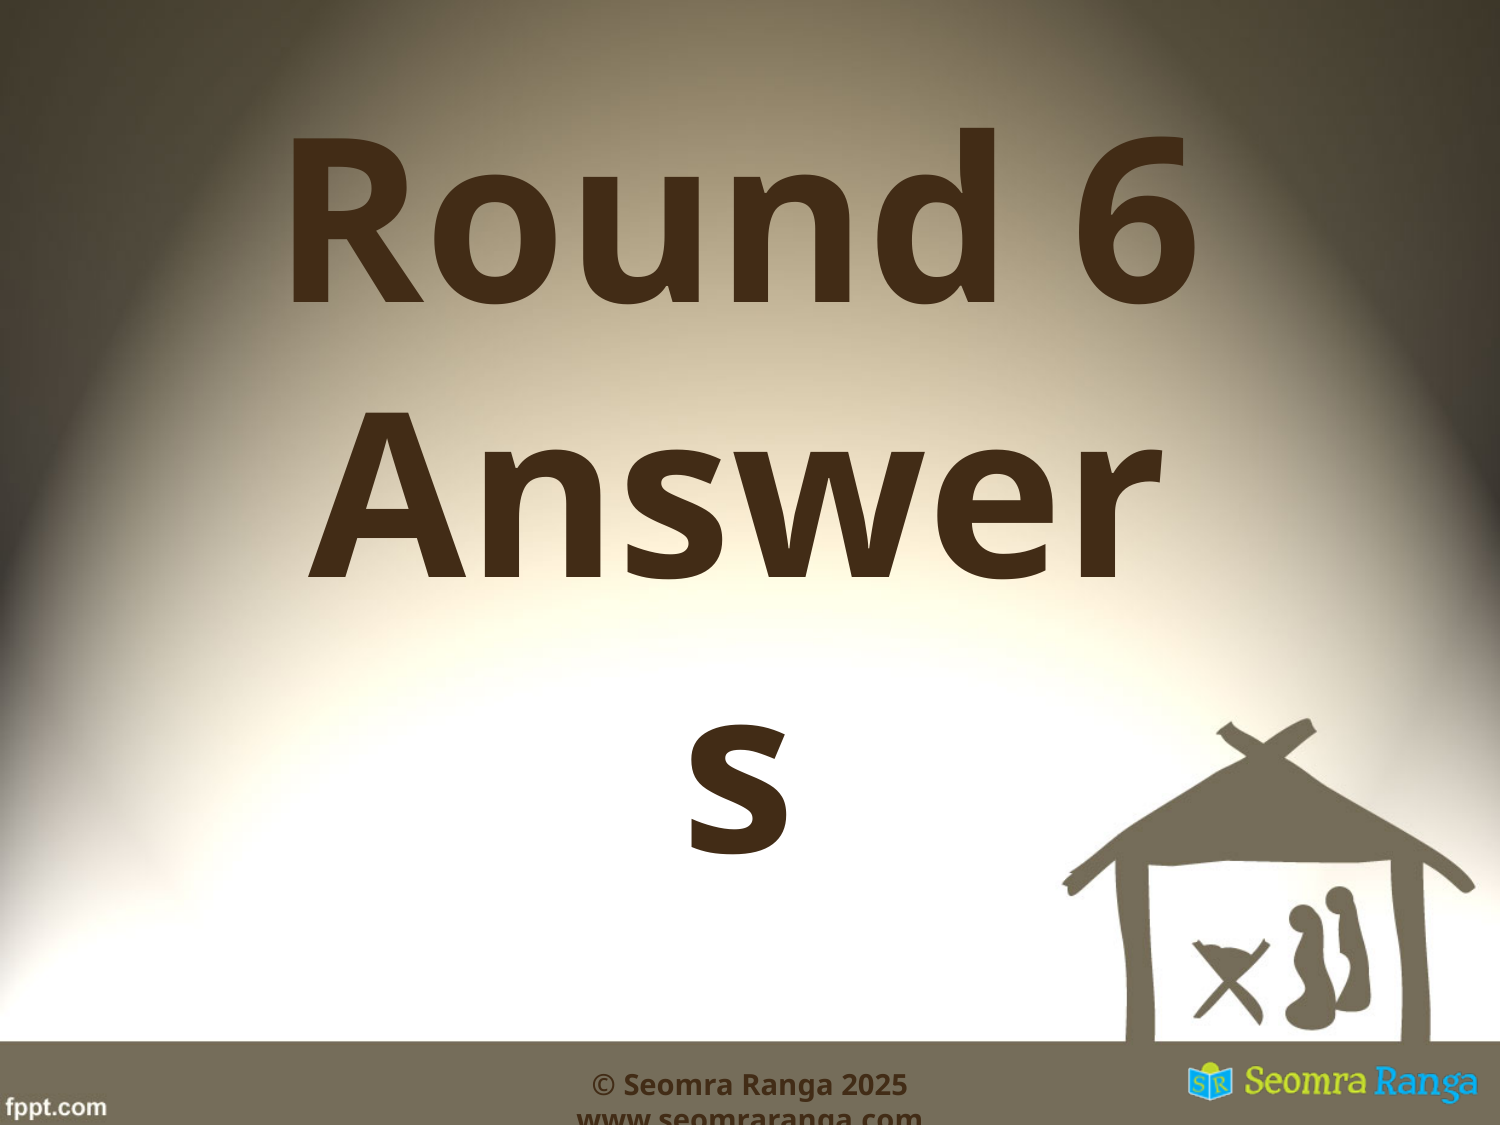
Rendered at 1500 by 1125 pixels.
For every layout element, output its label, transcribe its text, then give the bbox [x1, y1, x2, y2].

text_box © Seomra Ranga 2025 www.seomraranga.com [401, 1058, 1099, 1125]
picture [0, 0, 1500, 1125]
title Round 6 Answers [253, 184, 1223, 787]
